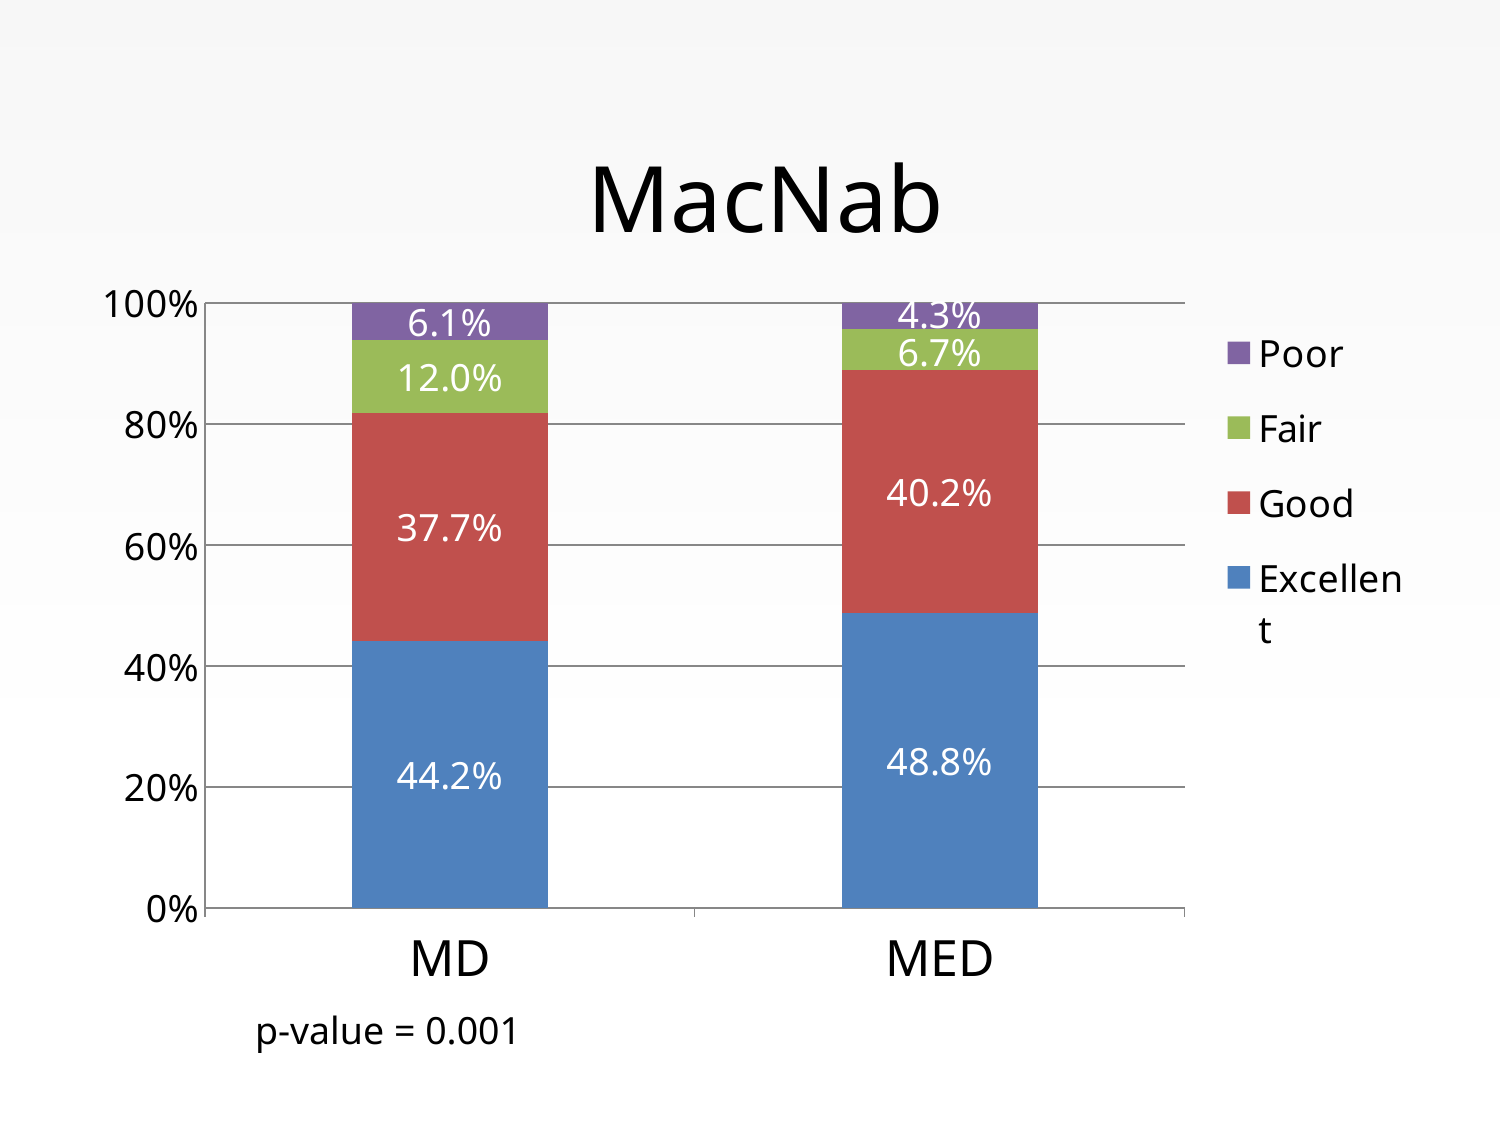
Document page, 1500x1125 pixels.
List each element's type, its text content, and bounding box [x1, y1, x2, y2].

text_box p-value = 0.001 [240, 1014, 537, 1060]
title MacNab [108, 101, 1424, 261]
chart [74, 262, 1426, 1006]
